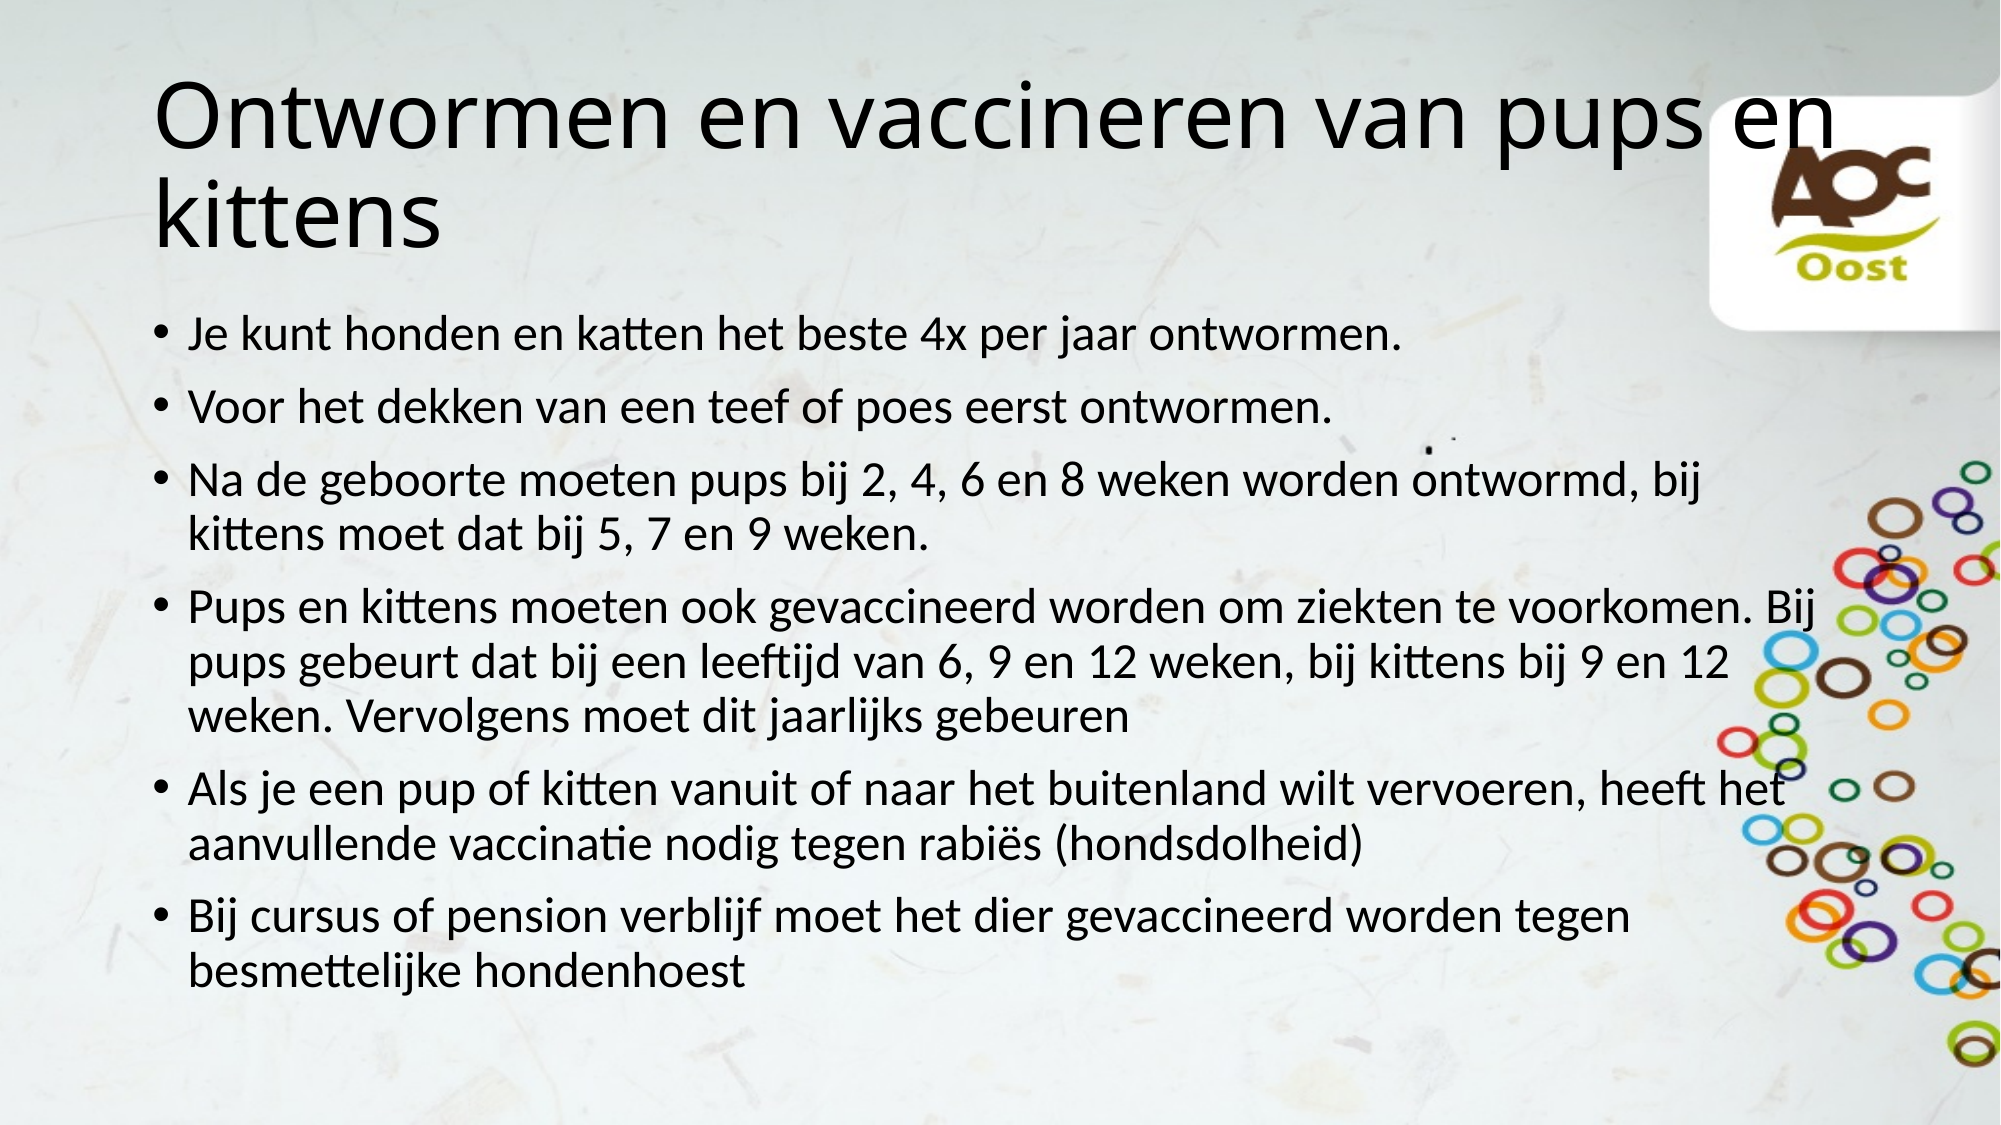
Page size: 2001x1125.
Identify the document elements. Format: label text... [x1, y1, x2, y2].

list Je kunt honden en katten het beste 4x per jaar ontwormen. Voor het dekken van een teef of poes eerst ontwormen. Na de geboorte moeten pups bij 2, 4, 6 en 8 weken worden ontwormd, bij kittens moet dat bij 5, 7 en 9 weken. Pups en kittens moeten ook gevaccineerd worden om ziekten te voorkomen. Bij pups gebeurt dat bij een leeftijd van 6, 9 en 12 weken, bij kittens bij 9 en 12 weken. Vervolgens moet dit jaarlijks gebeuren Als je een pup of kitten vanuit of naar het buitenland wilt vervoeren, heeft het aanvullende vaccinatie nodig tegen rabiës (hondsdolheid) Bij cursus of pension verblijf moet het dier gevaccineerd worden tegen besmettelijke hondenhoest [137, 299, 1863, 1014]
picture [0, 0, 2001, 1125]
title Ontwormen en vaccineren van pups en kittens [137, 59, 1863, 278]
